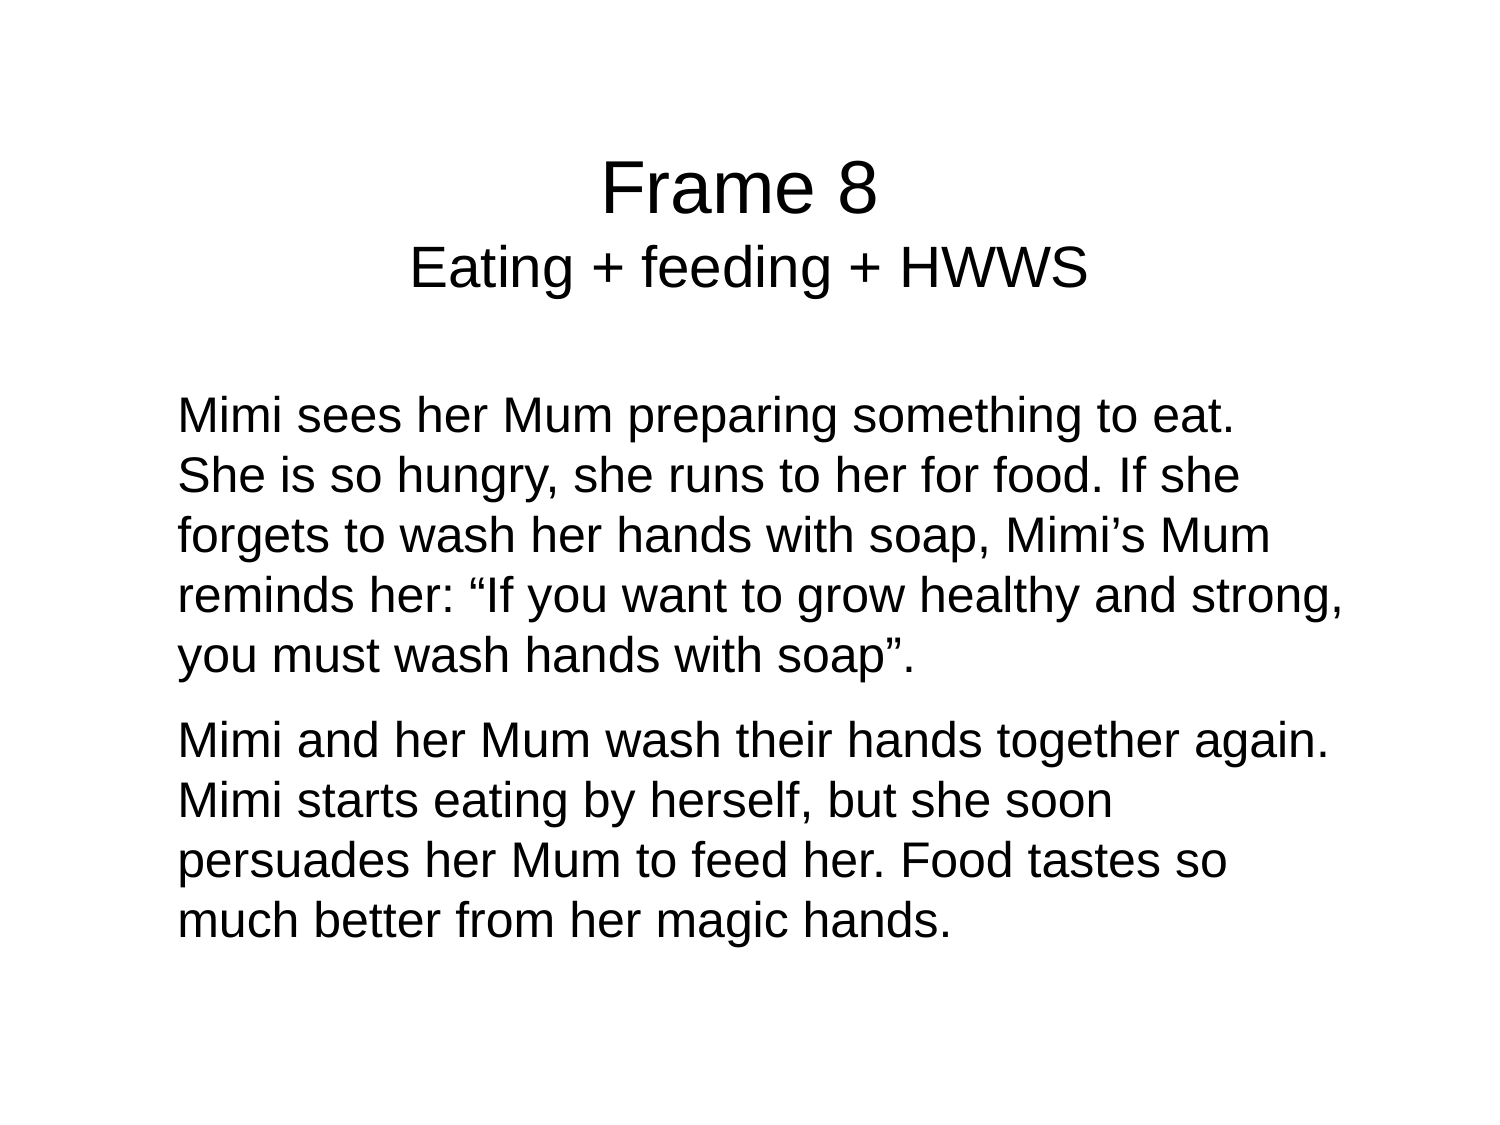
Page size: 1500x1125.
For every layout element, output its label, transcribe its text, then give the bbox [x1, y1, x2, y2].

text_box Mimi sees her Mum preparing something to eat. She is so hungry, she runs to her for food. If she forgets to wash her hands with soap, Mimi’s Mum reminds her: “If you want to grow healthy and strong, you must wash hands with soap”. Mimi and her Mum wash their hands together again. Mimi starts eating by herself, but she soon persuades her Mum to feed her. Food tastes so much better from her magic hands. [162, 375, 1375, 955]
title Frame 8 Eating + feeding + HWWS [75, 125, 1425, 313]
